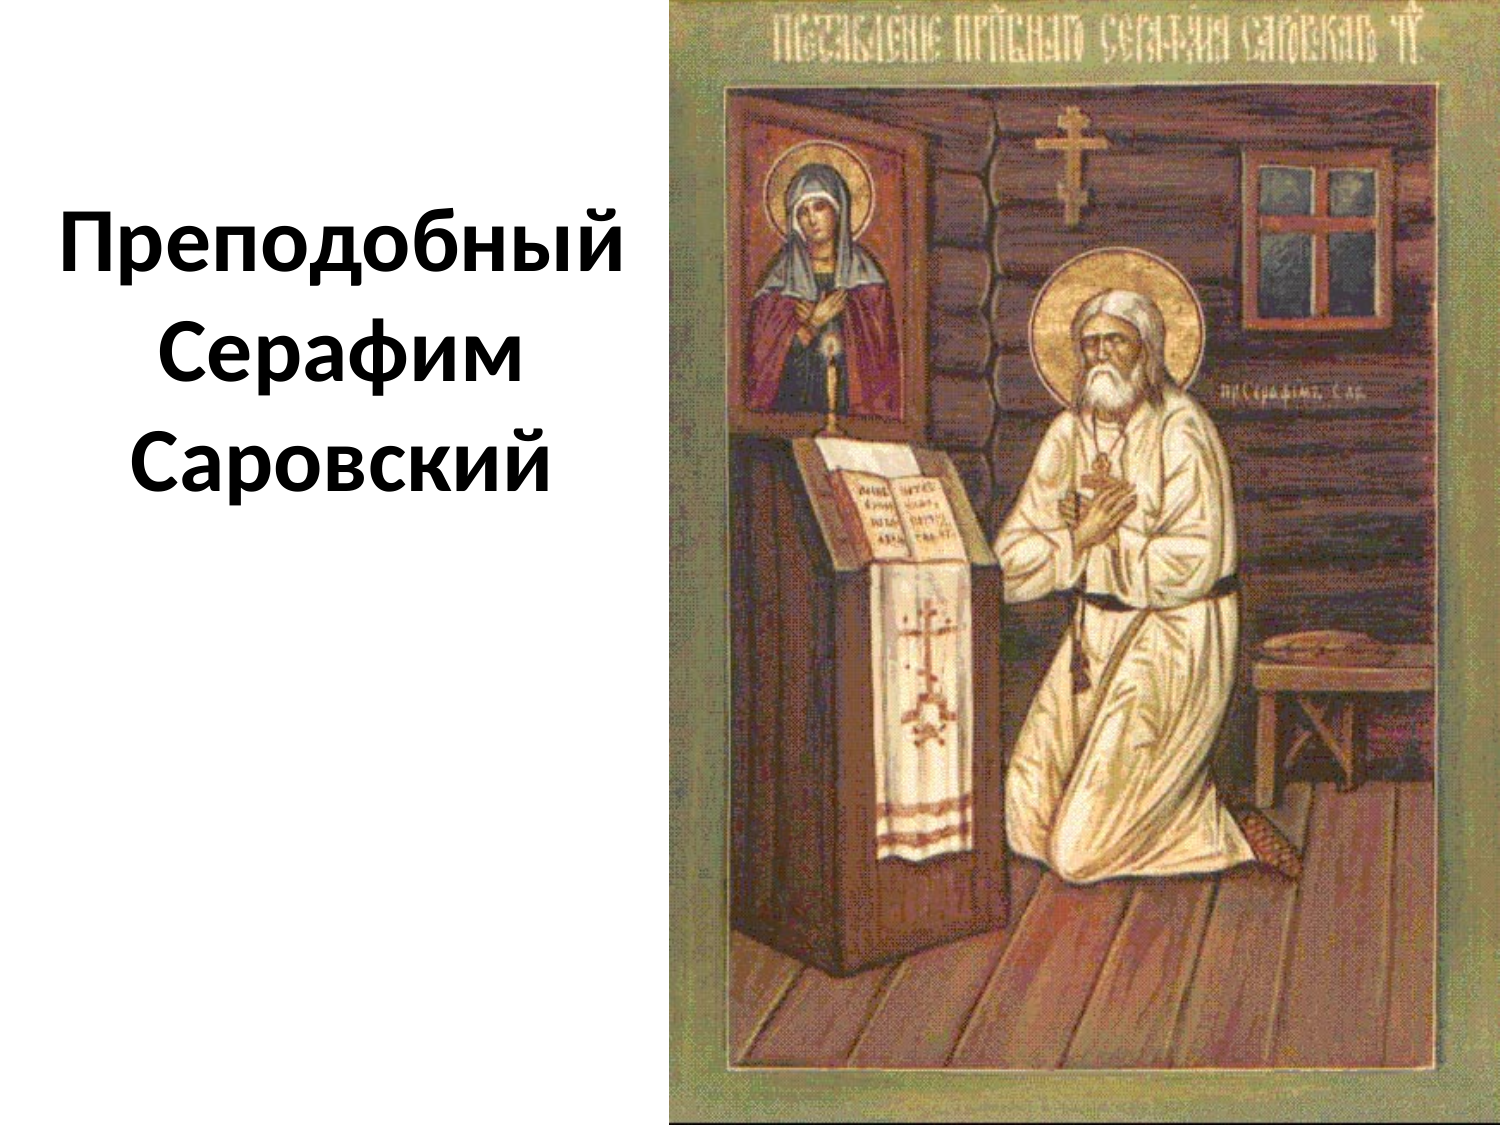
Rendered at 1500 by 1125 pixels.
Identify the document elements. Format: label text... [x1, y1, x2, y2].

title Преподобный Серафим Саровский [41, 45, 644, 646]
picture [668, 0, 1500, 1125]
